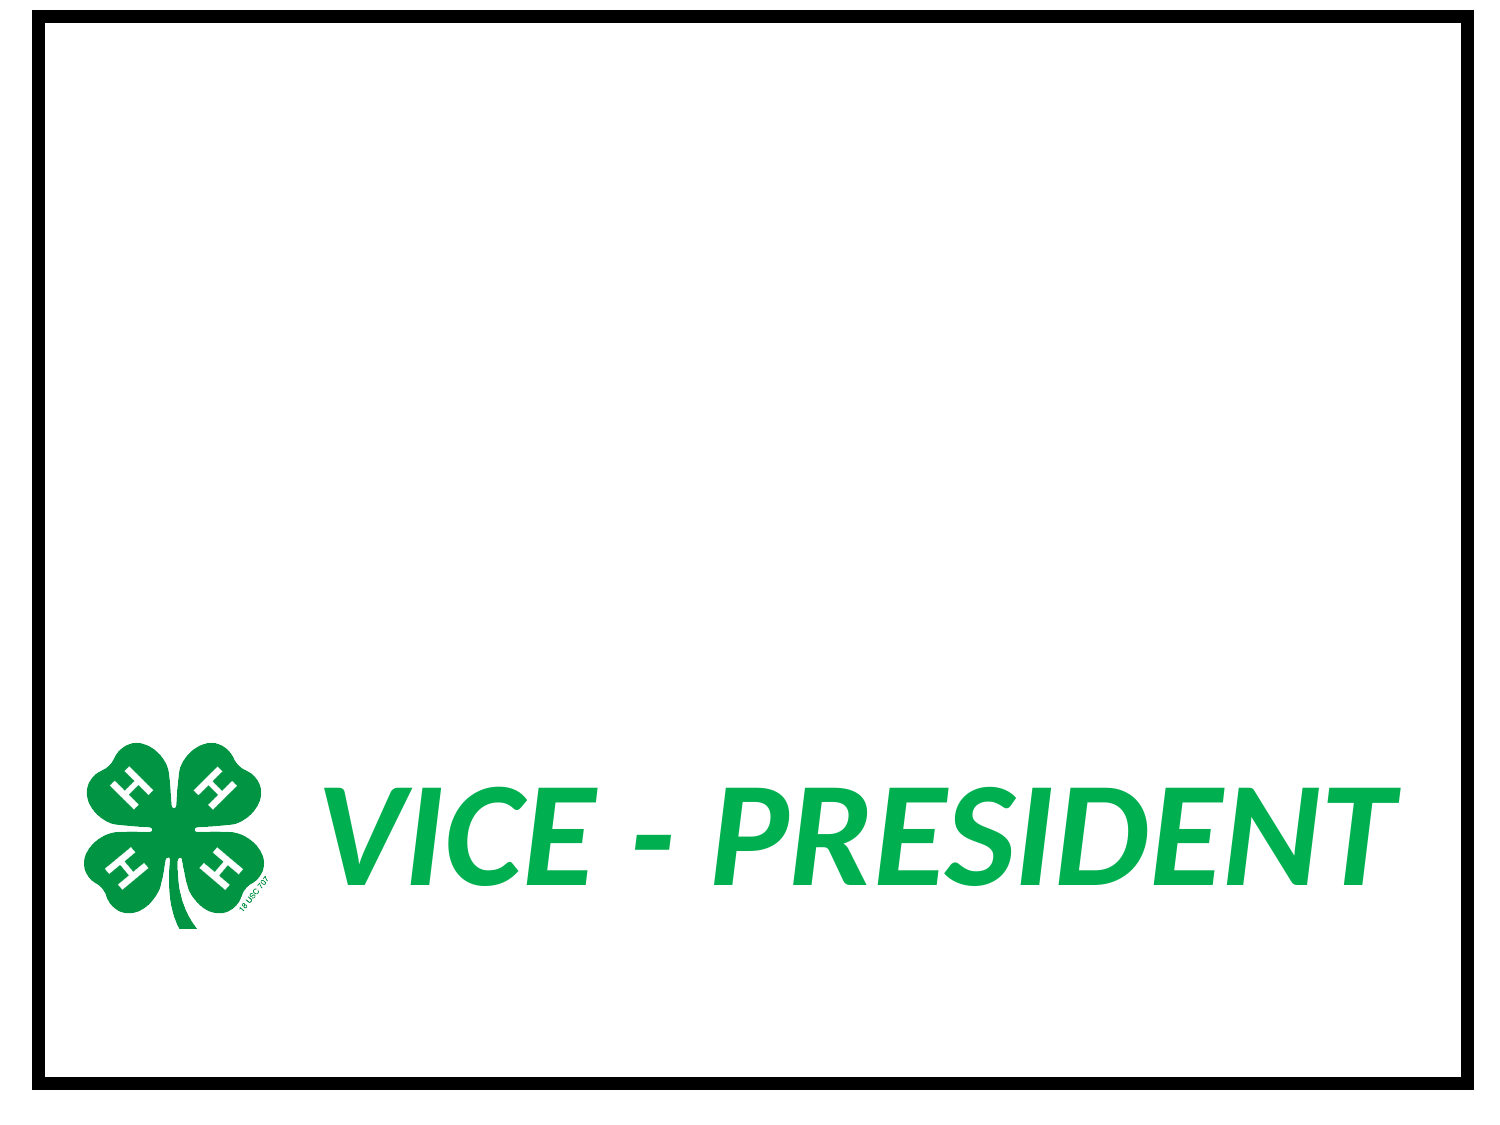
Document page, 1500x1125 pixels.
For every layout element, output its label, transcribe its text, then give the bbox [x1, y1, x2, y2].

picture [84, 740, 268, 930]
text_box VICE - PRESIDENT [301, 727, 1440, 923]
text_box [37, 15, 1469, 1085]
